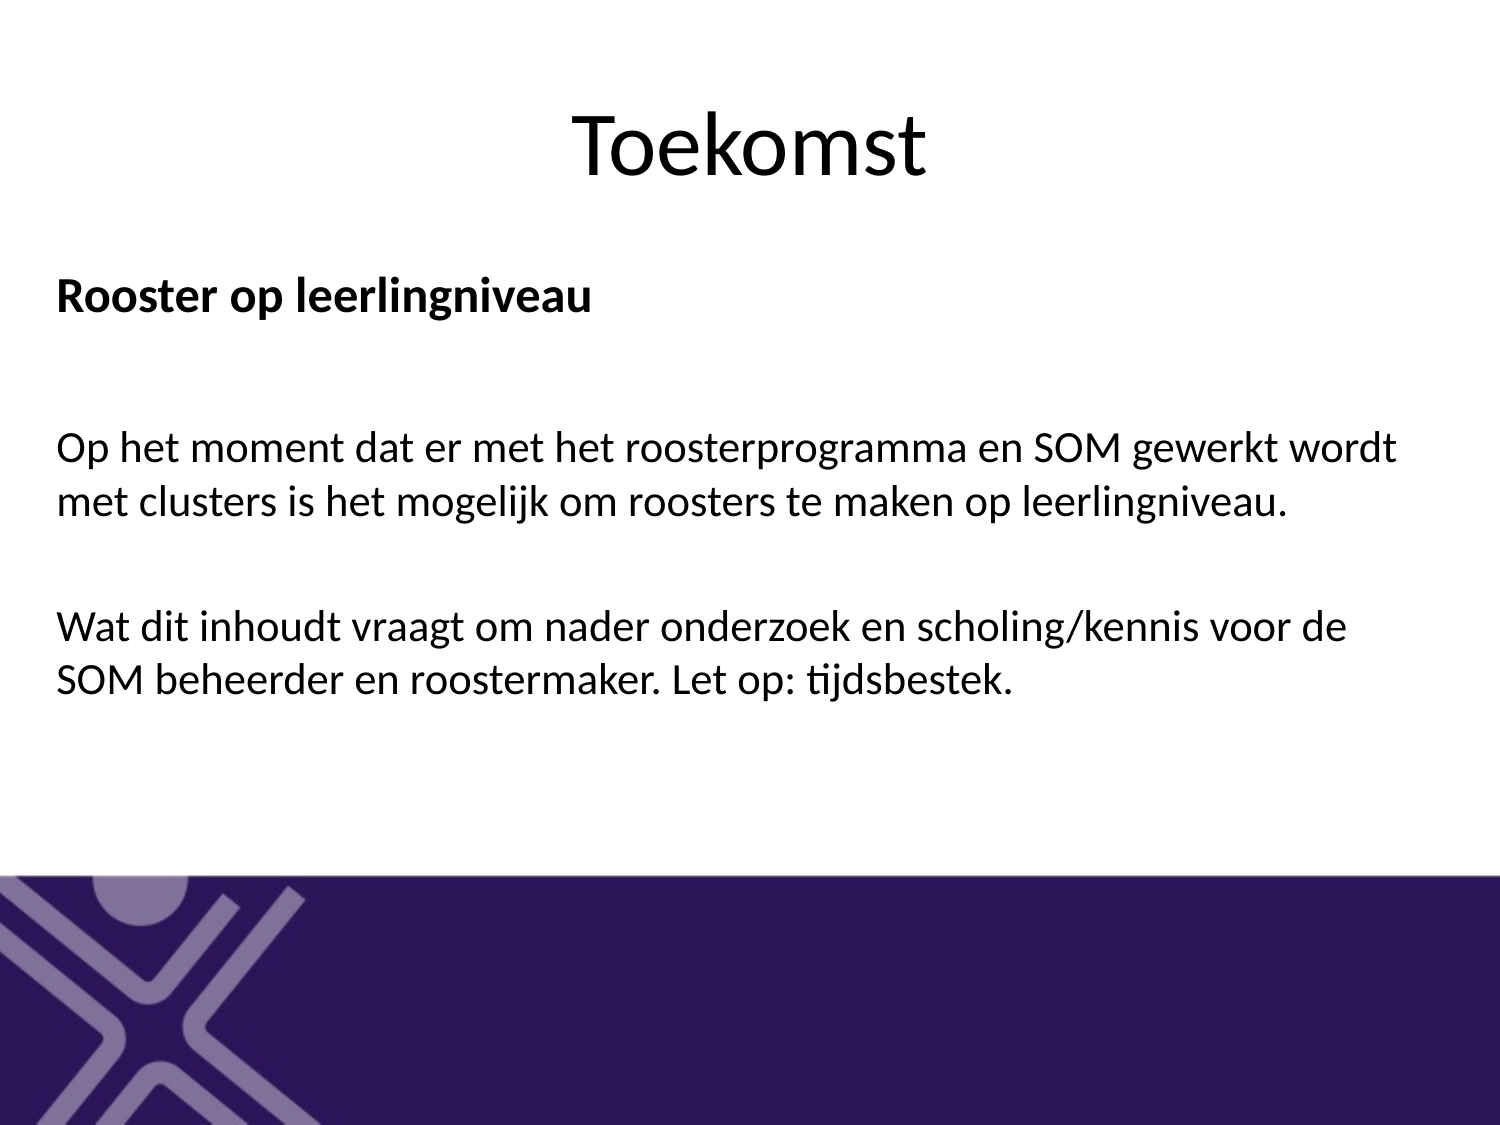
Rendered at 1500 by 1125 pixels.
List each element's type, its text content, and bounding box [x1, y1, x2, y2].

picture [0, 0, 1500, 1125]
title Toekomst [75, 45, 1425, 233]
list Rooster op leerlingniveau Op het moment dat er met het roosterprogramma en SOM gewerkt wordt met clusters is het mogelijk om roosters te maken op leerlingniveau. Wat dit inhoudt vraagt om nader onderzoek en scholing/kennis voor de SOM beheerder en roostermaker. Let op: tijdsbestek. [41, 254, 1416, 760]
